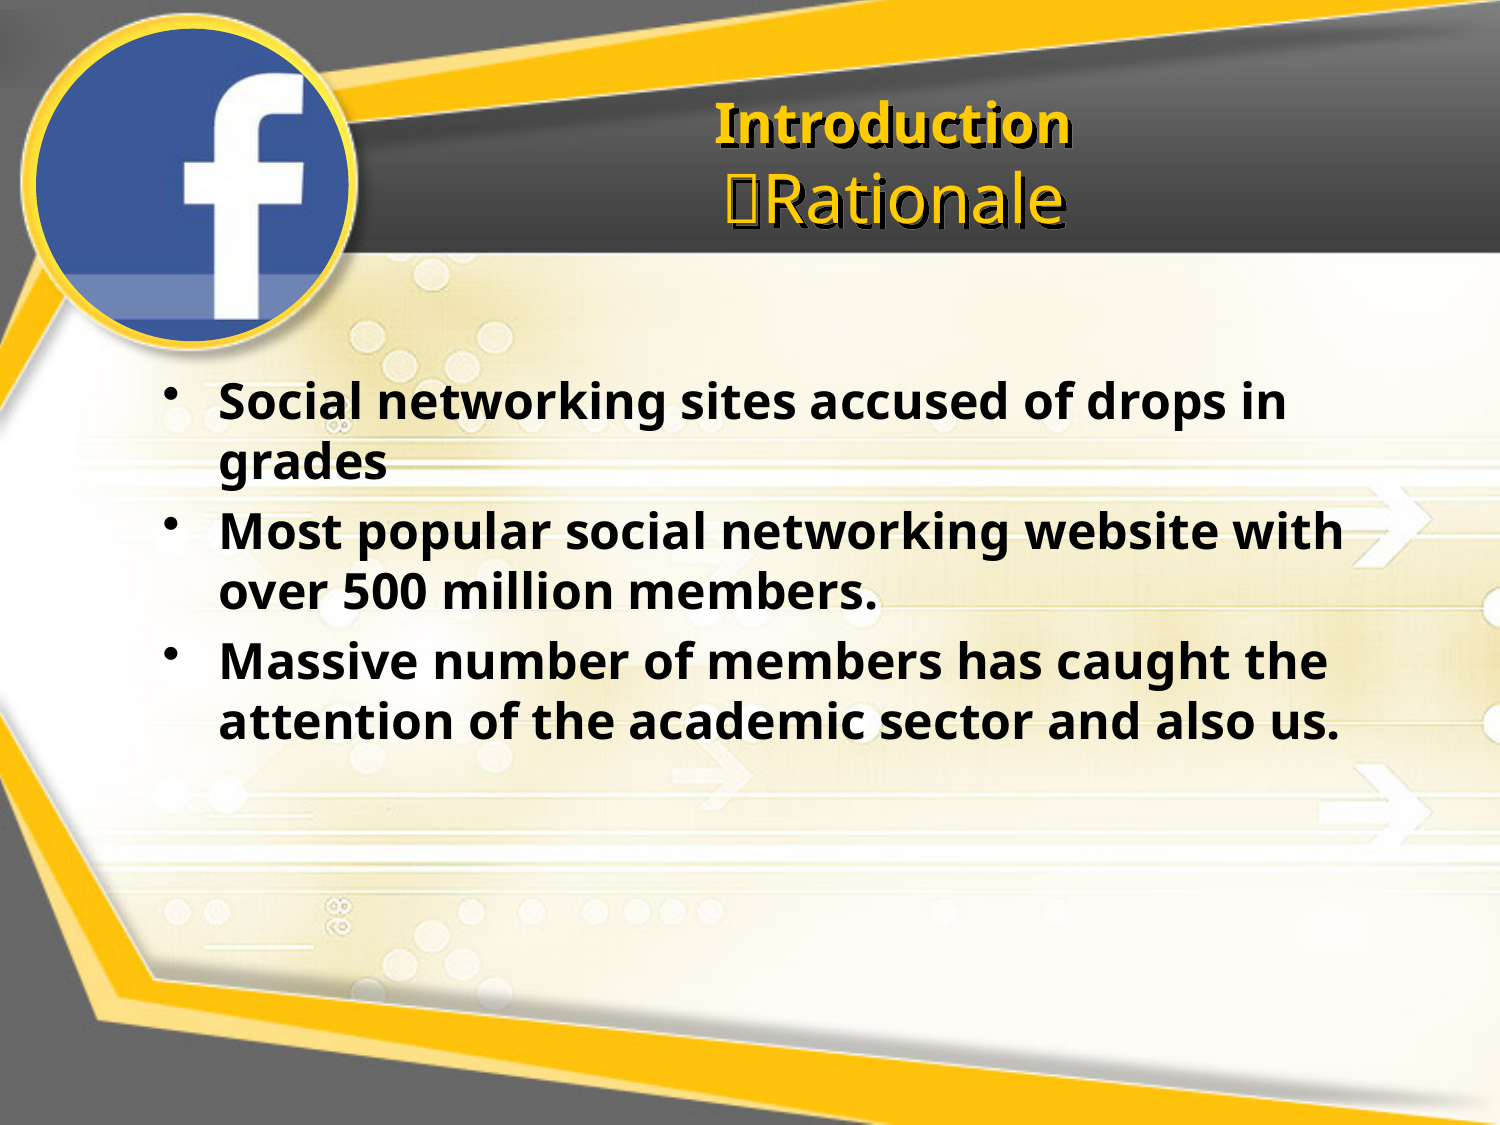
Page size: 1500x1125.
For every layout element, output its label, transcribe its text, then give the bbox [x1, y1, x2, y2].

picture [0, 0, 1500, 1125]
list Social networking sites accused of drops in grades Most popular social networking website with over 500 million members. Massive number of members has caught the attention of the academic sector and also us. [147, 361, 1426, 977]
title Introduction Rationale [362, 89, 1426, 236]
